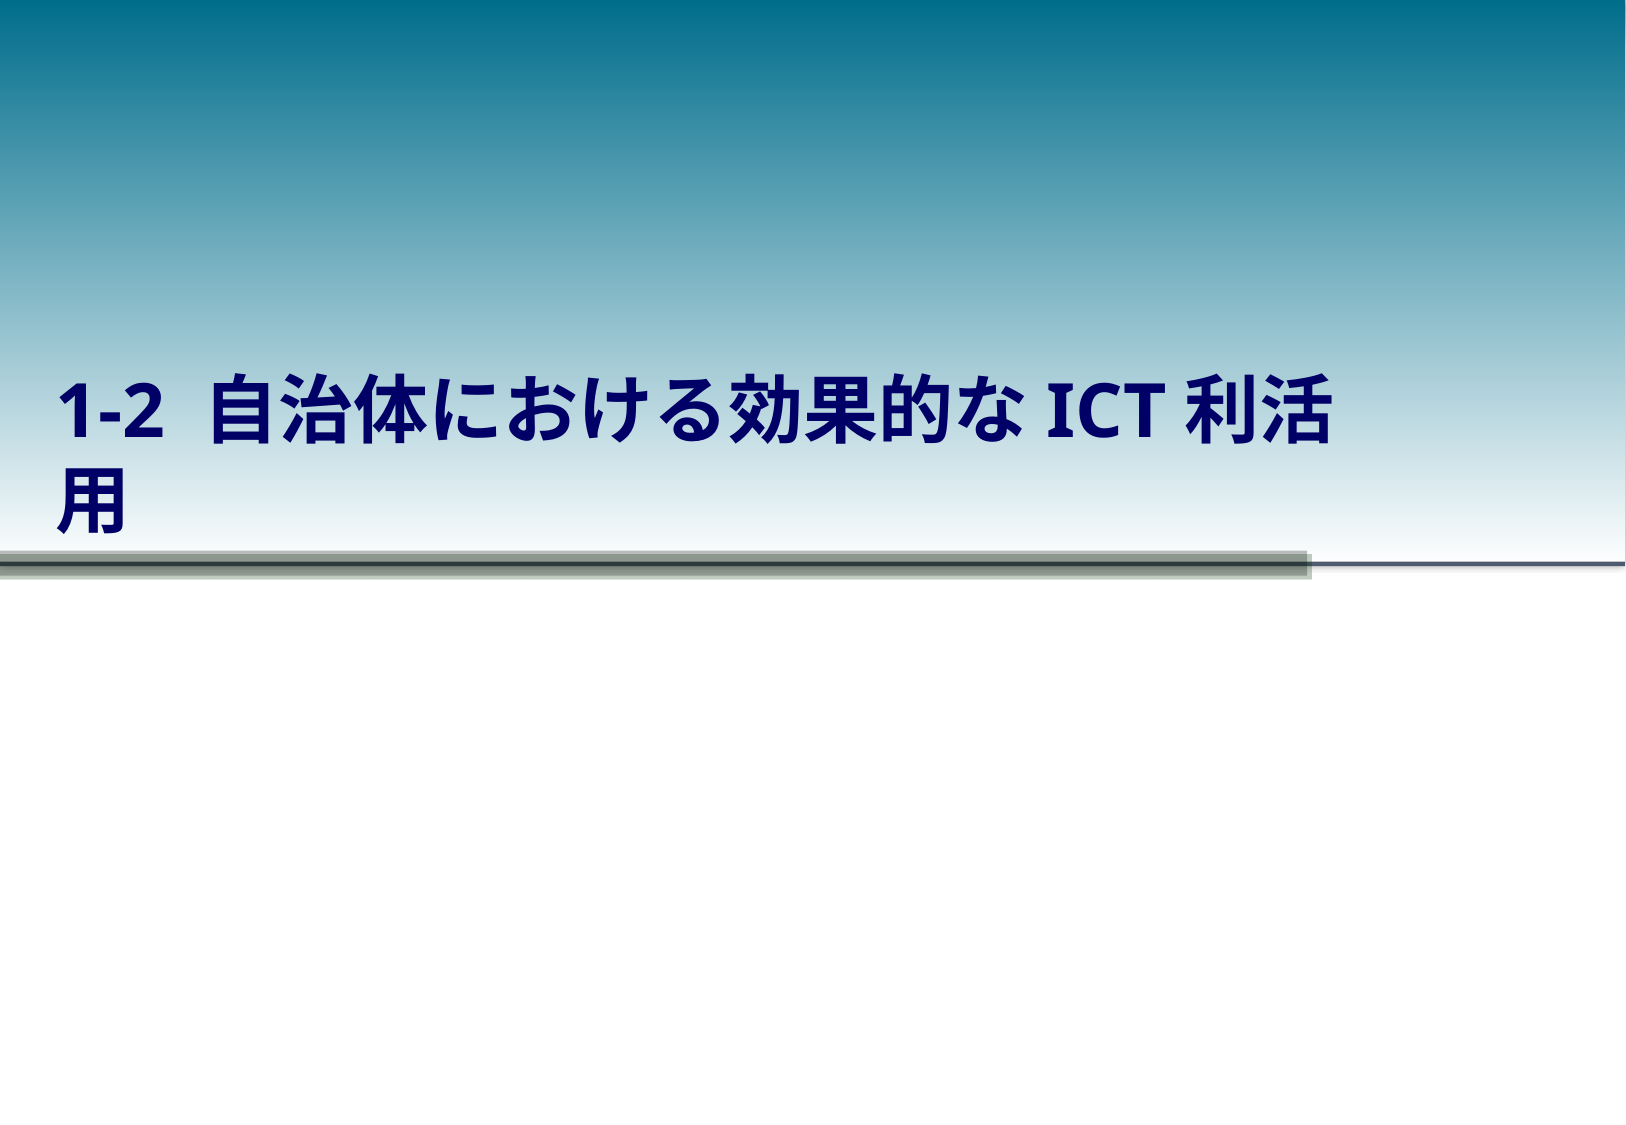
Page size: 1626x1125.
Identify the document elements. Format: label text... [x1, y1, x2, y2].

title 1-2 自治体における効果的なICT利活用 [40, 346, 1423, 551]
